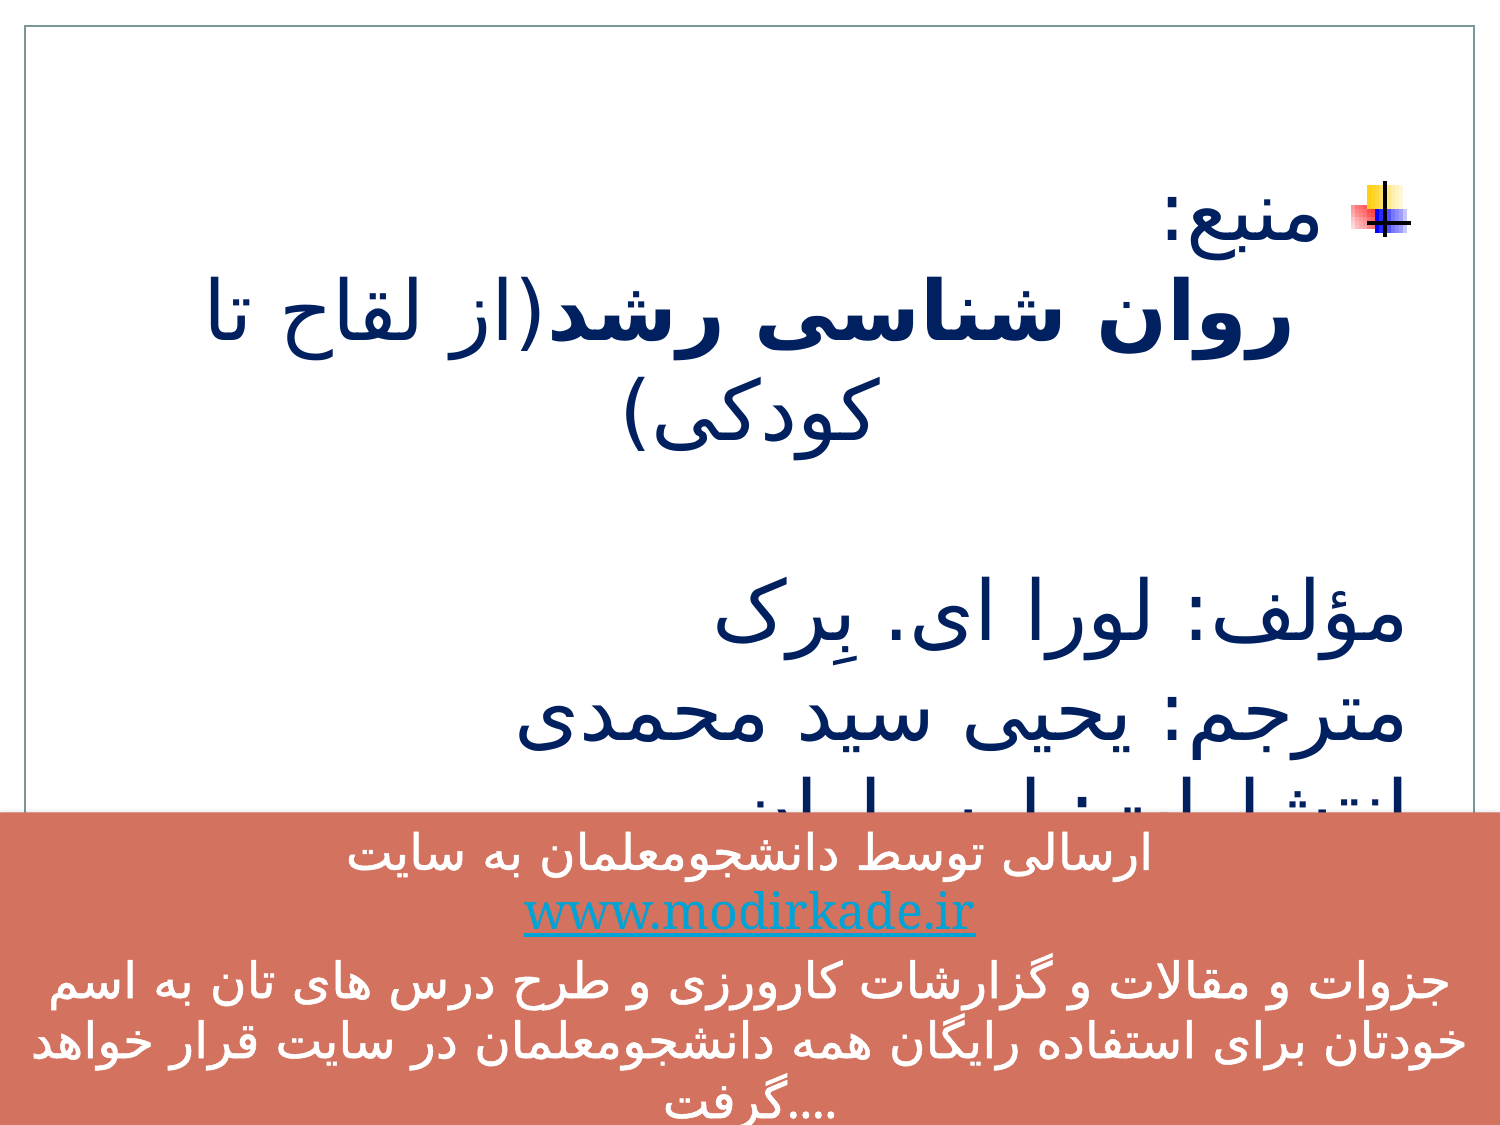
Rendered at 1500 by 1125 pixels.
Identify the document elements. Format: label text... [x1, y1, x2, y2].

text_box ارسالی توسط دانشجومعلمان به سایت www.modirkade.ir جزوات و مقالات و گزارشات کارورزی و طرح درس های تان به اسم خودتان برای استفاده رایگان همه دانشجومعلمان در سایت قرار خواهد گرفت.... موفق و سربلند باشید... [0, 812, 1500, 1125]
text_box منبع: روان شناسی رشد(از لقاح تا کودکی) مؤلف: لورا ای. بِرک مترجم: یحیی سید محمدی انتشارات: ارسباران [74, 149, 1425, 810]
picture [1351, 178, 1411, 237]
